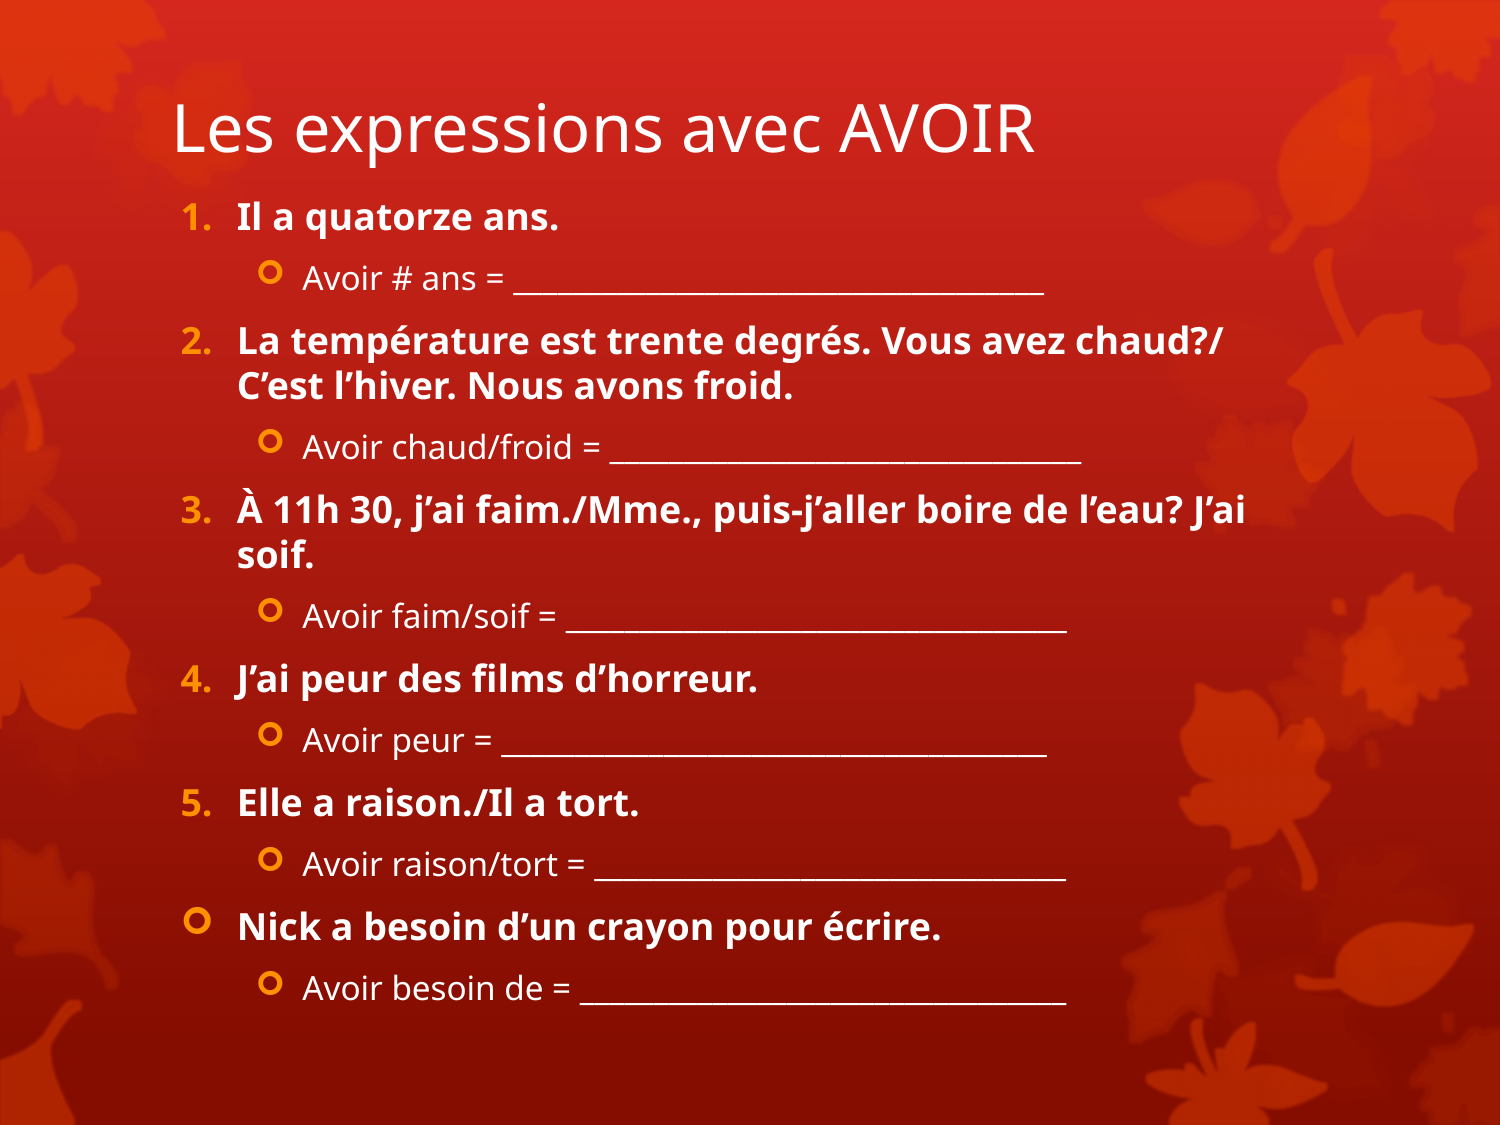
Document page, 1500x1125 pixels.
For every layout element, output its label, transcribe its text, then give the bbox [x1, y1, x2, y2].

title Les expressions avec AVOIR [156, 50, 1325, 202]
list Il a quatorze ans. Avoir # ans = ____________________________________ La température est trente degrés. Vous avez chaud?/ C’est l’hiver. Nous avons froid. Avoir chaud/froid = ________________________________ À 11h 30, j’ai faim./Mme., puis-j’aller boire de l’eau? J’ai soif. Avoir faim/soif = __________________________________ J’ai peur des films d’horreur. Avoir peur = _____________________________________ Elle a raison./Il a tort. Avoir raison/tort = ________________________________ Nick a besoin d’un crayon pour écrire. Avoir besoin de = _________________________________ [165, 174, 1335, 1025]
